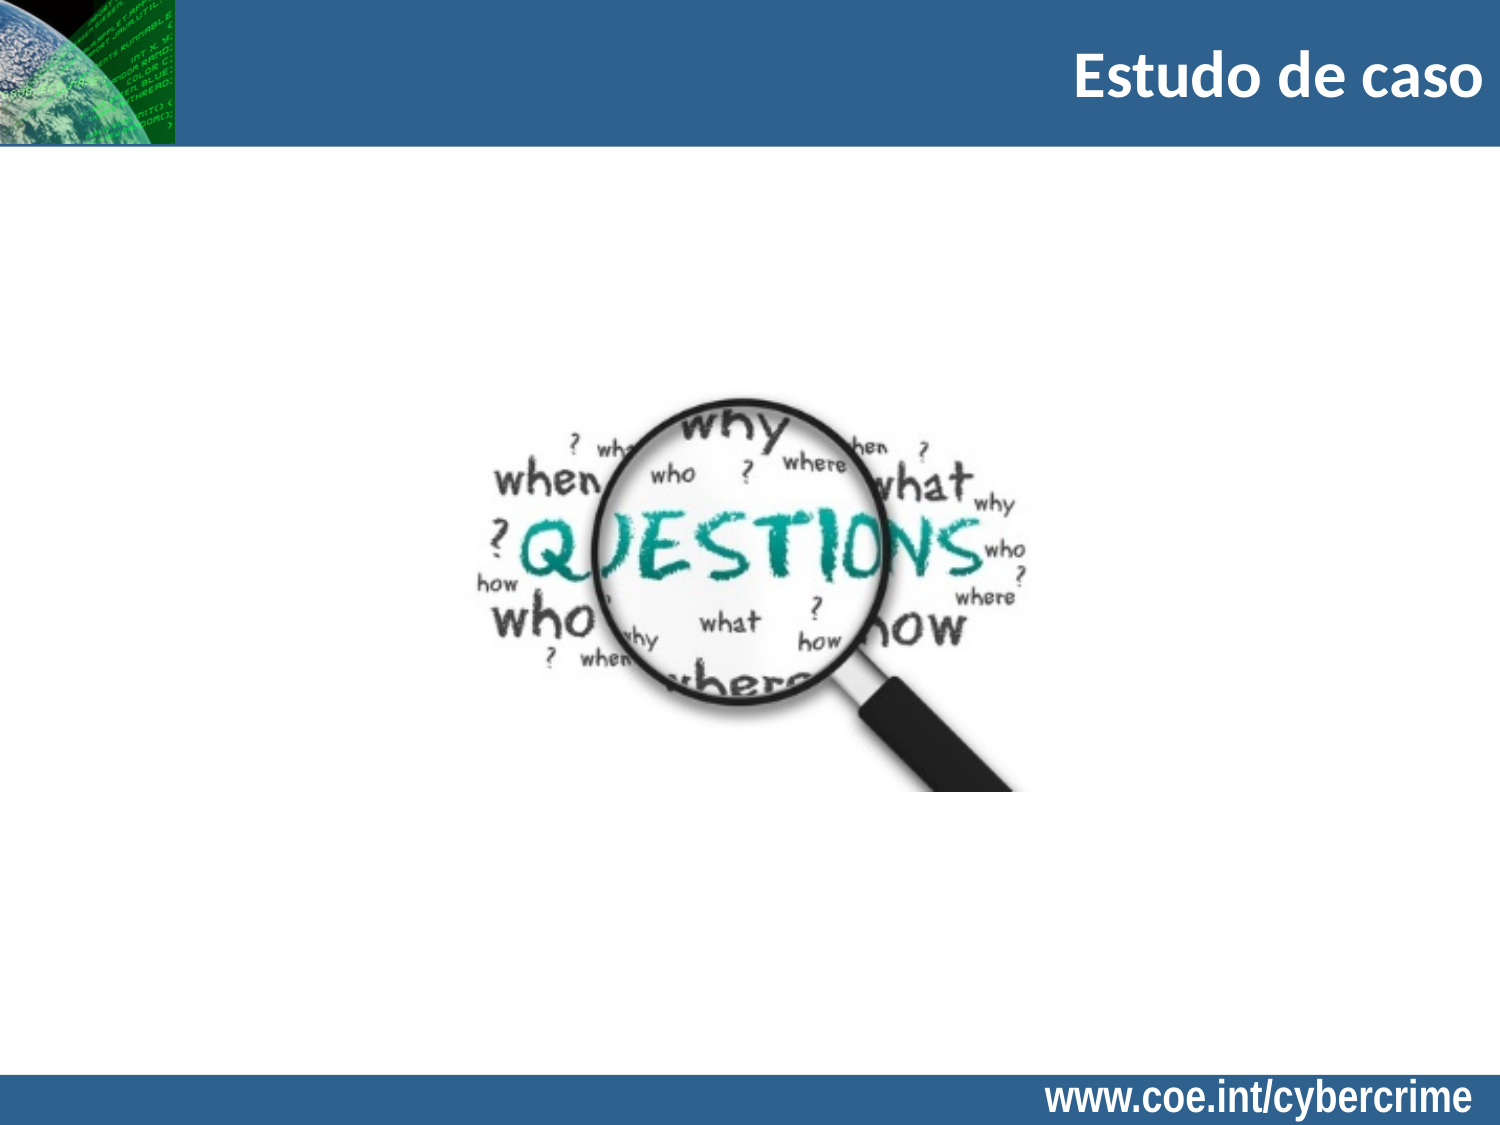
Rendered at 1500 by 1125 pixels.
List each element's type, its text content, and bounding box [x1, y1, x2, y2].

picture [443, 332, 1057, 793]
text_box www.coe.int/cybercrime [1030, 1059, 1500, 1125]
text_box Estudo de caso [177, 0, 1500, 149]
picture [0, 0, 175, 144]
text_box [0, 1073, 1030, 1125]
